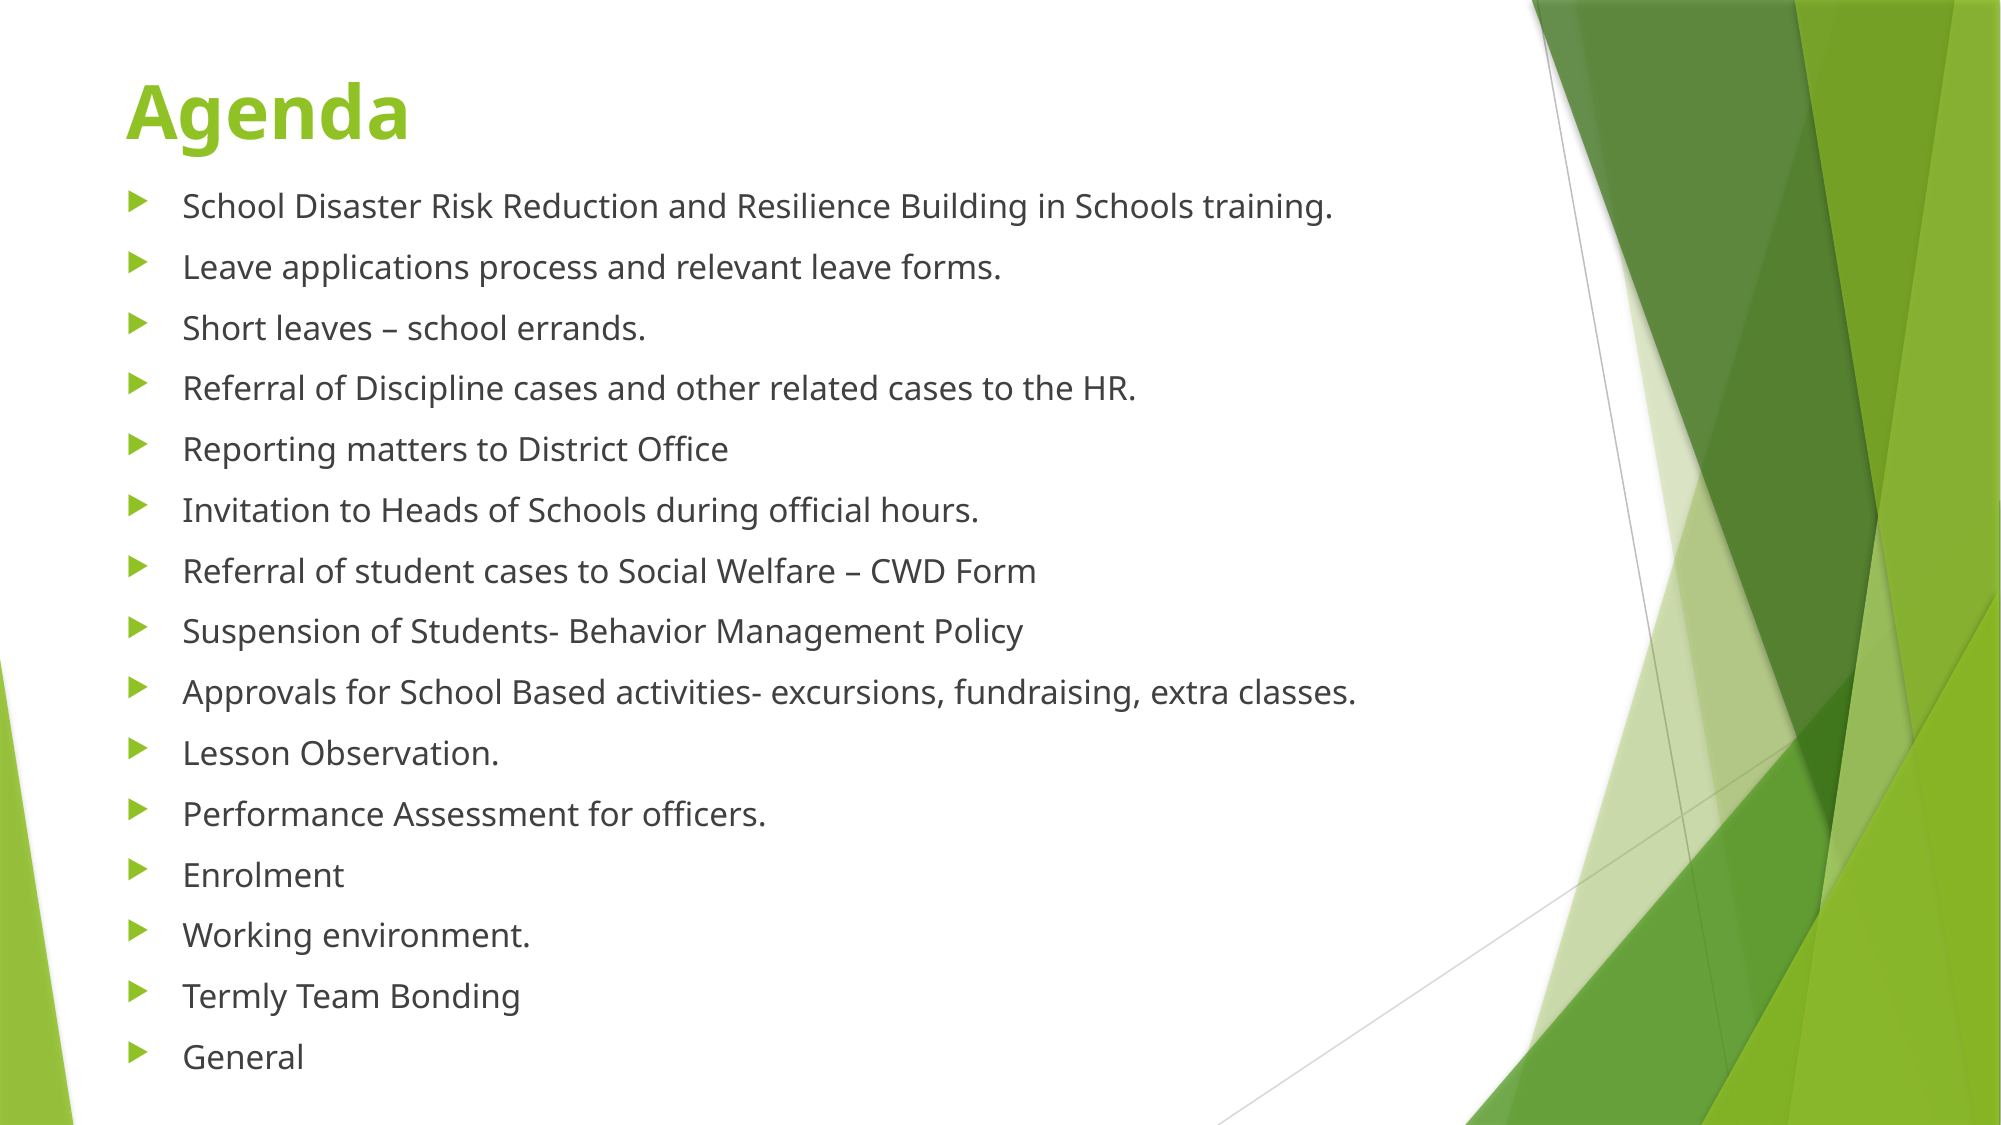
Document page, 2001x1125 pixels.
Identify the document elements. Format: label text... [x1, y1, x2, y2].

list School Disaster Risk Reduction and Resilience Building in Schools training. Leave applications process and relevant leave forms. Short leaves – school errands. Referral of Discipline cases and other related cases to the HR. Reporting matters to District Office Invitation to Heads of Schools during official hours. Referral of student cases to Social Welfare – CWD Form Suspension of Students- Behavior Management Policy Approvals for School Based activities- excursions, fundraising, extra classes. Lesson Observation. Performance Assessment for officers. Enrolment Working environment. Termly Team Bonding General [111, 177, 1522, 815]
title Agenda [111, 56, 1522, 177]
